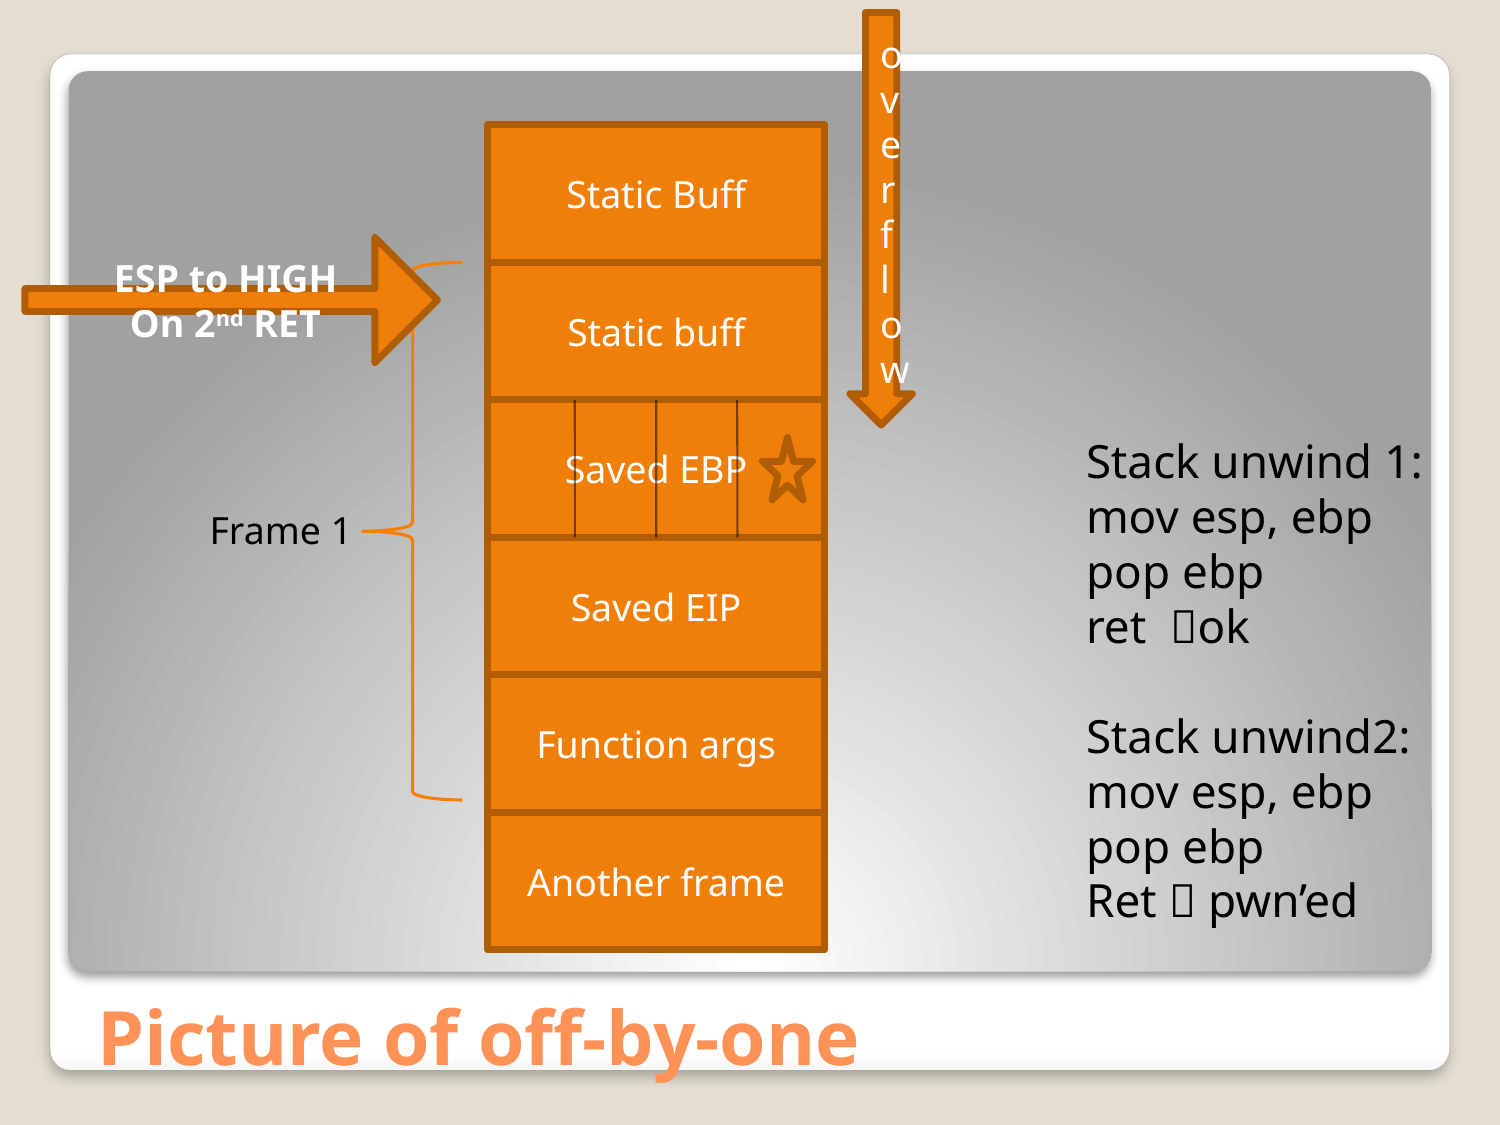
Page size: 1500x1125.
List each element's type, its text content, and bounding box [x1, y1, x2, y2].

text_box Saved EBP [484, 396, 828, 535]
text_box ESP to HIGH On 2nd RET [21, 234, 441, 366]
text_box [768, 481, 807, 504]
text_box Saved EIP [484, 534, 828, 678]
title Picture of off-by-one [82, 915, 1425, 1088]
text_box [368, 261, 463, 801]
text_box overflow [846, 9, 916, 429]
text_box Function args [484, 678, 828, 810]
text_box Stack unwind 1: mov esp, ebp pop ebp ret ok Stack unwind2: mov esp, ebp pop ebp Ret  pwn’ed [1071, 424, 1438, 990]
text_box [759, 433, 816, 473]
text_box Frame 1 [194, 499, 368, 560]
text_box Another frame [484, 809, 828, 953]
text_box Static buff [484, 259, 828, 397]
text_box Static Buff [484, 121, 828, 260]
